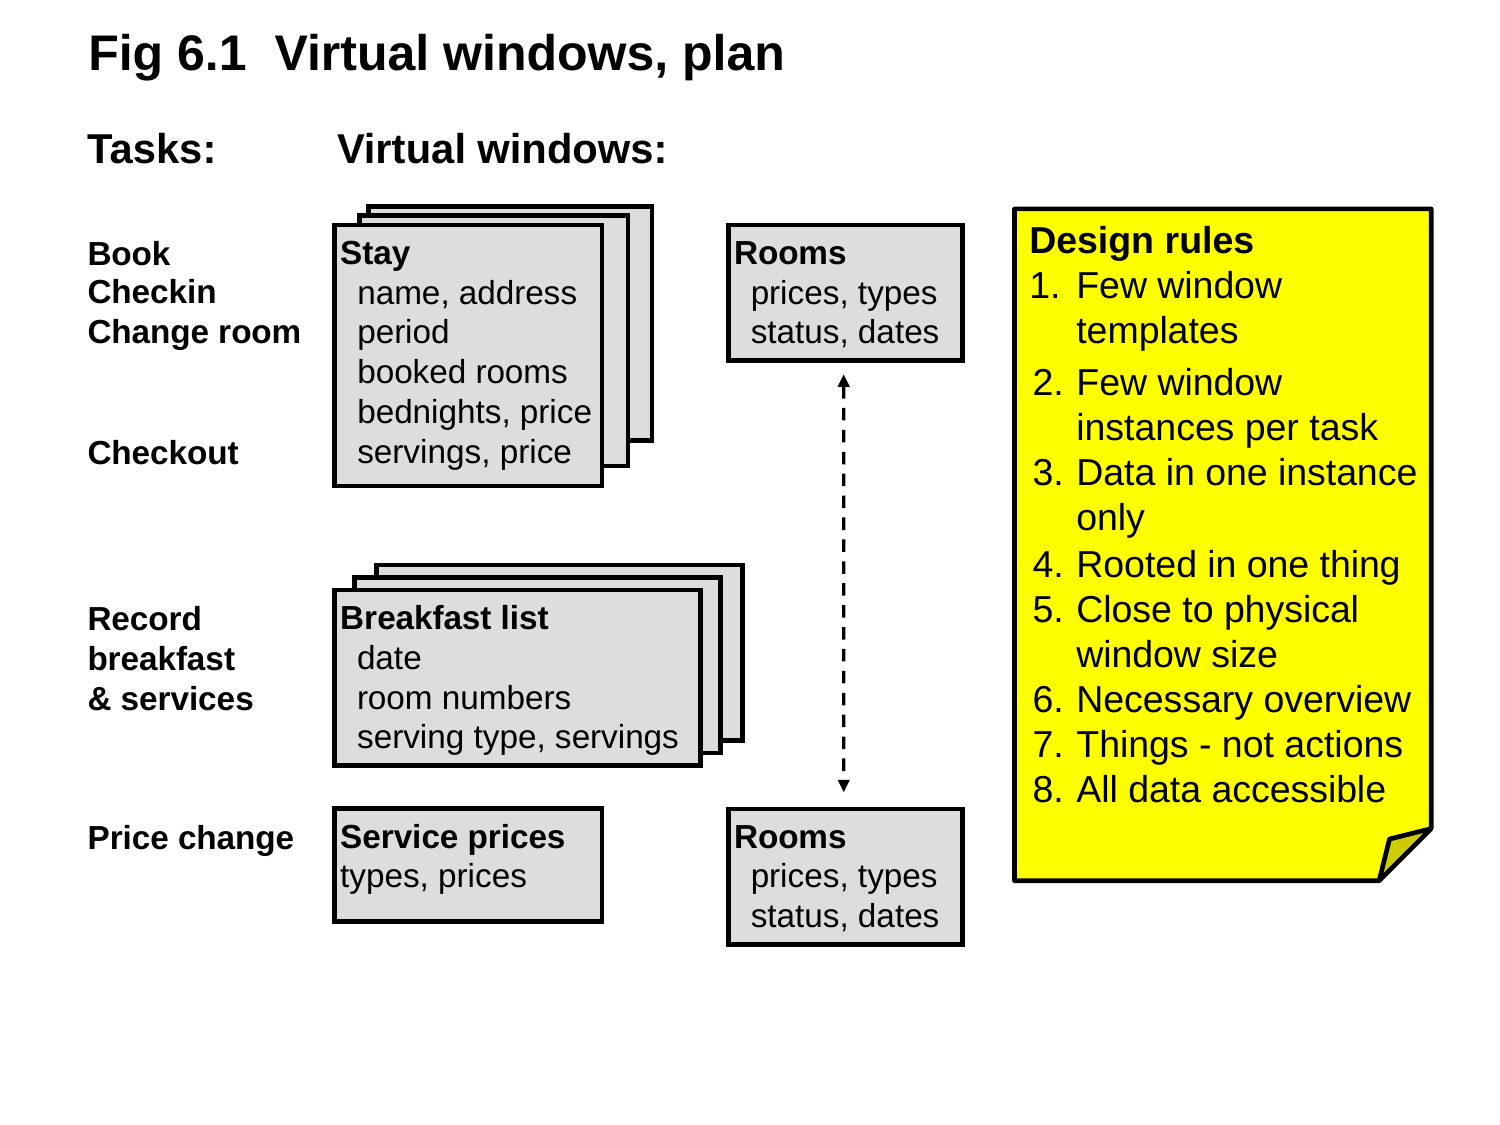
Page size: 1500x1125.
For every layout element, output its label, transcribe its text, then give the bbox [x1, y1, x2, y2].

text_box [334, 564, 723, 766]
text_box 2. Few window instances per task 3. Data in one instance only [1017, 350, 1438, 532]
text_box Fig 6.1 Virtual windows, plan [73, 12, 1059, 88]
text_box Tasks: Virtual windows: [72, 114, 683, 180]
text_box Checkin Change room [72, 263, 311, 358]
text_box Design rules 1. Few window templates [1014, 208, 1432, 881]
text_box 4. Rooted in one thing 5. Close to physical window size 6. Necessary overview 7. Things - not actions 8. All data accessible [1017, 532, 1438, 819]
text_box Checkout [72, 423, 254, 479]
text_box Record breakfast & services [72, 590, 269, 725]
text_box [316, 206, 662, 551]
text_box Price change [72, 808, 310, 864]
text_box Service prices types, prices [334, 808, 603, 922]
text_box Book [72, 224, 186, 263]
text_box Rooms prices, types status, dates [728, 224, 963, 361]
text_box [728, 374, 963, 945]
